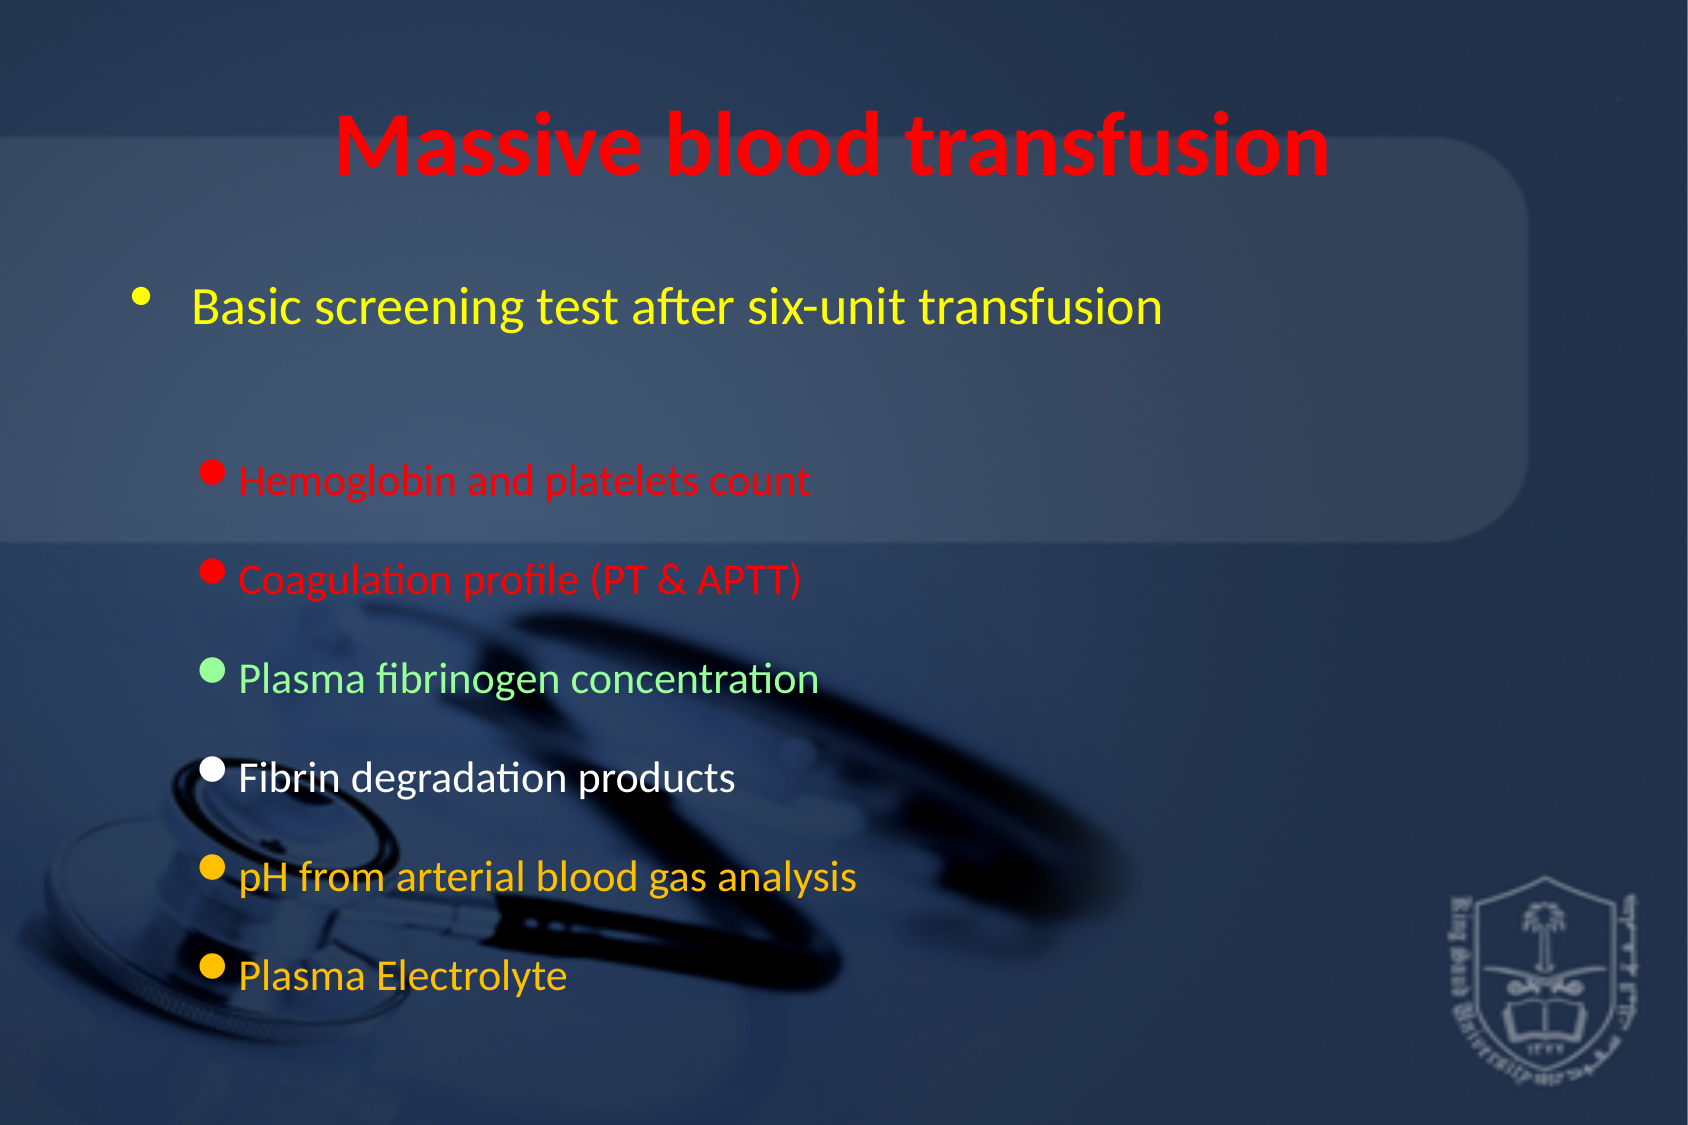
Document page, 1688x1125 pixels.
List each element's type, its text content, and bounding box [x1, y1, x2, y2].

picture [0, 0, 1688, 1125]
title Massive blood transfusion [84, 45, 1604, 233]
list Basic screening test after six-unit transfusion Hemoglobin and platelets count Coagulation profile (PT & APTT) Plasma fibrinogen concentration Fibrin degradation products pH from arterial blood gas analysis Plasma Electrolyte [111, 262, 1631, 1125]
